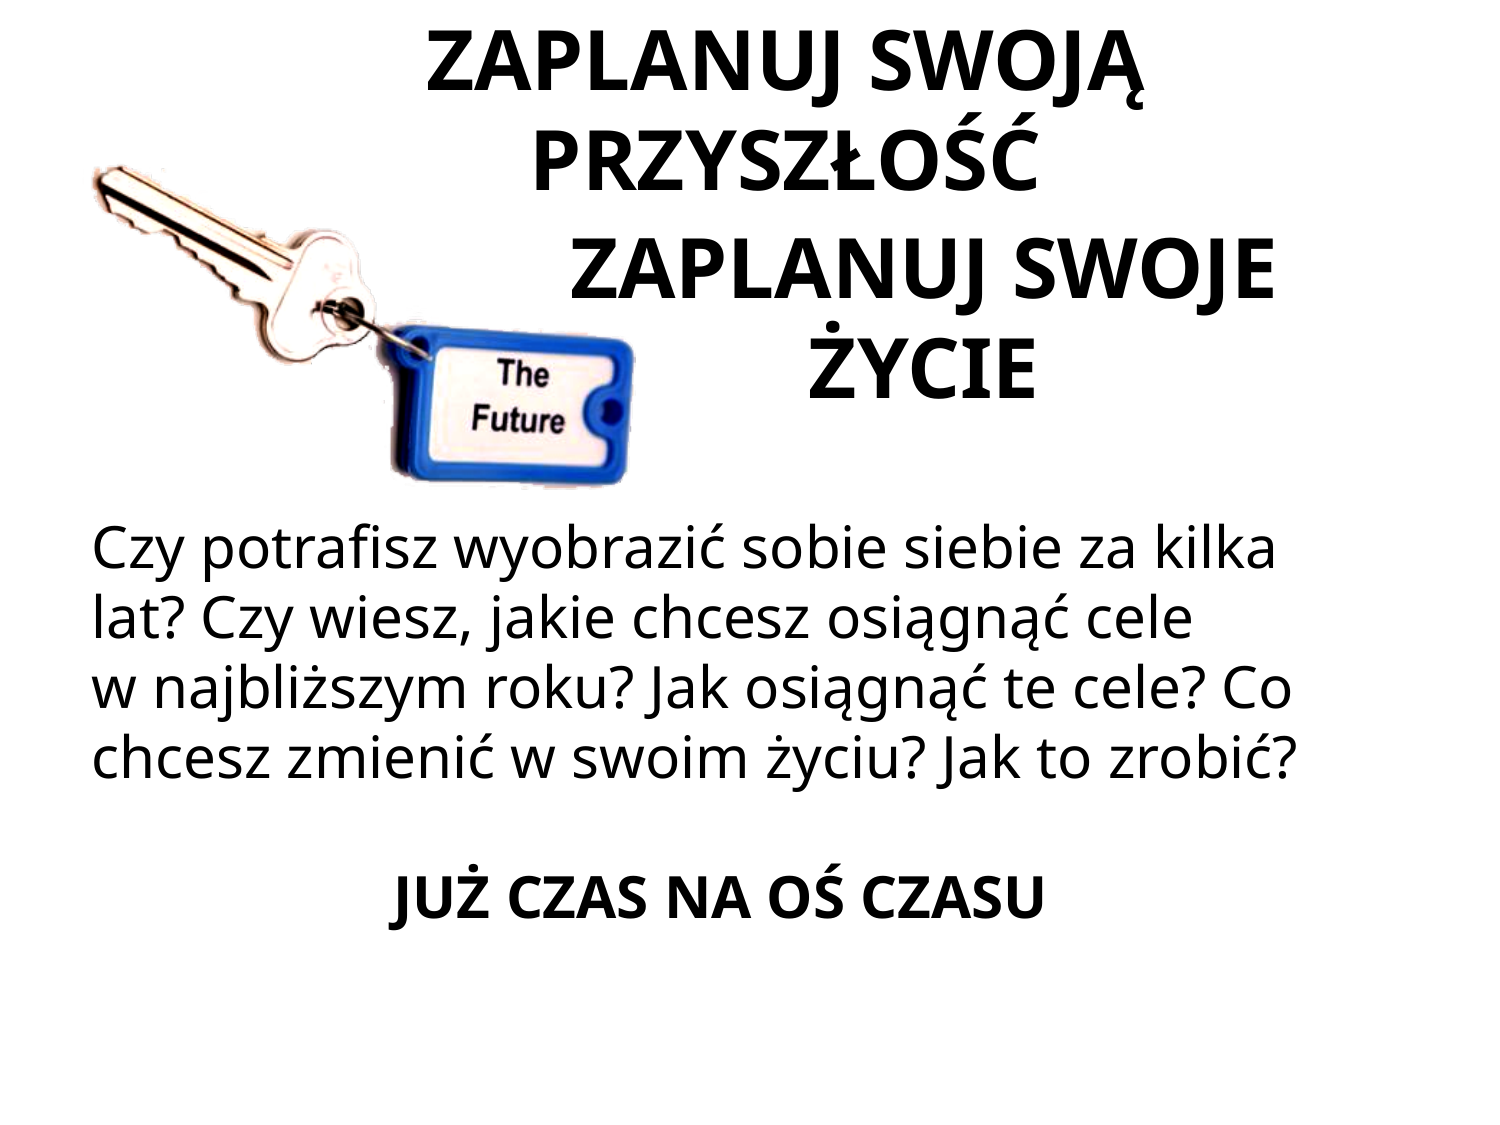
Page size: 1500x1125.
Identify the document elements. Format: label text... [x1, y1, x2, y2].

title zaplanuj swoją przyszłość [147, 0, 1424, 207]
text_box Czy potrafisz wyobrazić sobie siebie za kilka lat? Czy wiesz, jakie chcesz osiągnąć cele w najbliższym roku? Jak osiągnąć te cele? Co chcesz zmienić w swoim życiu? Jak to zrobić? JUŻ CZAS NA OŚ CZASU [76, 503, 1365, 938]
picture [40, 136, 658, 507]
text_box ZAPLANUJ SWOJE ŻYCIE [663, 207, 1500, 539]
